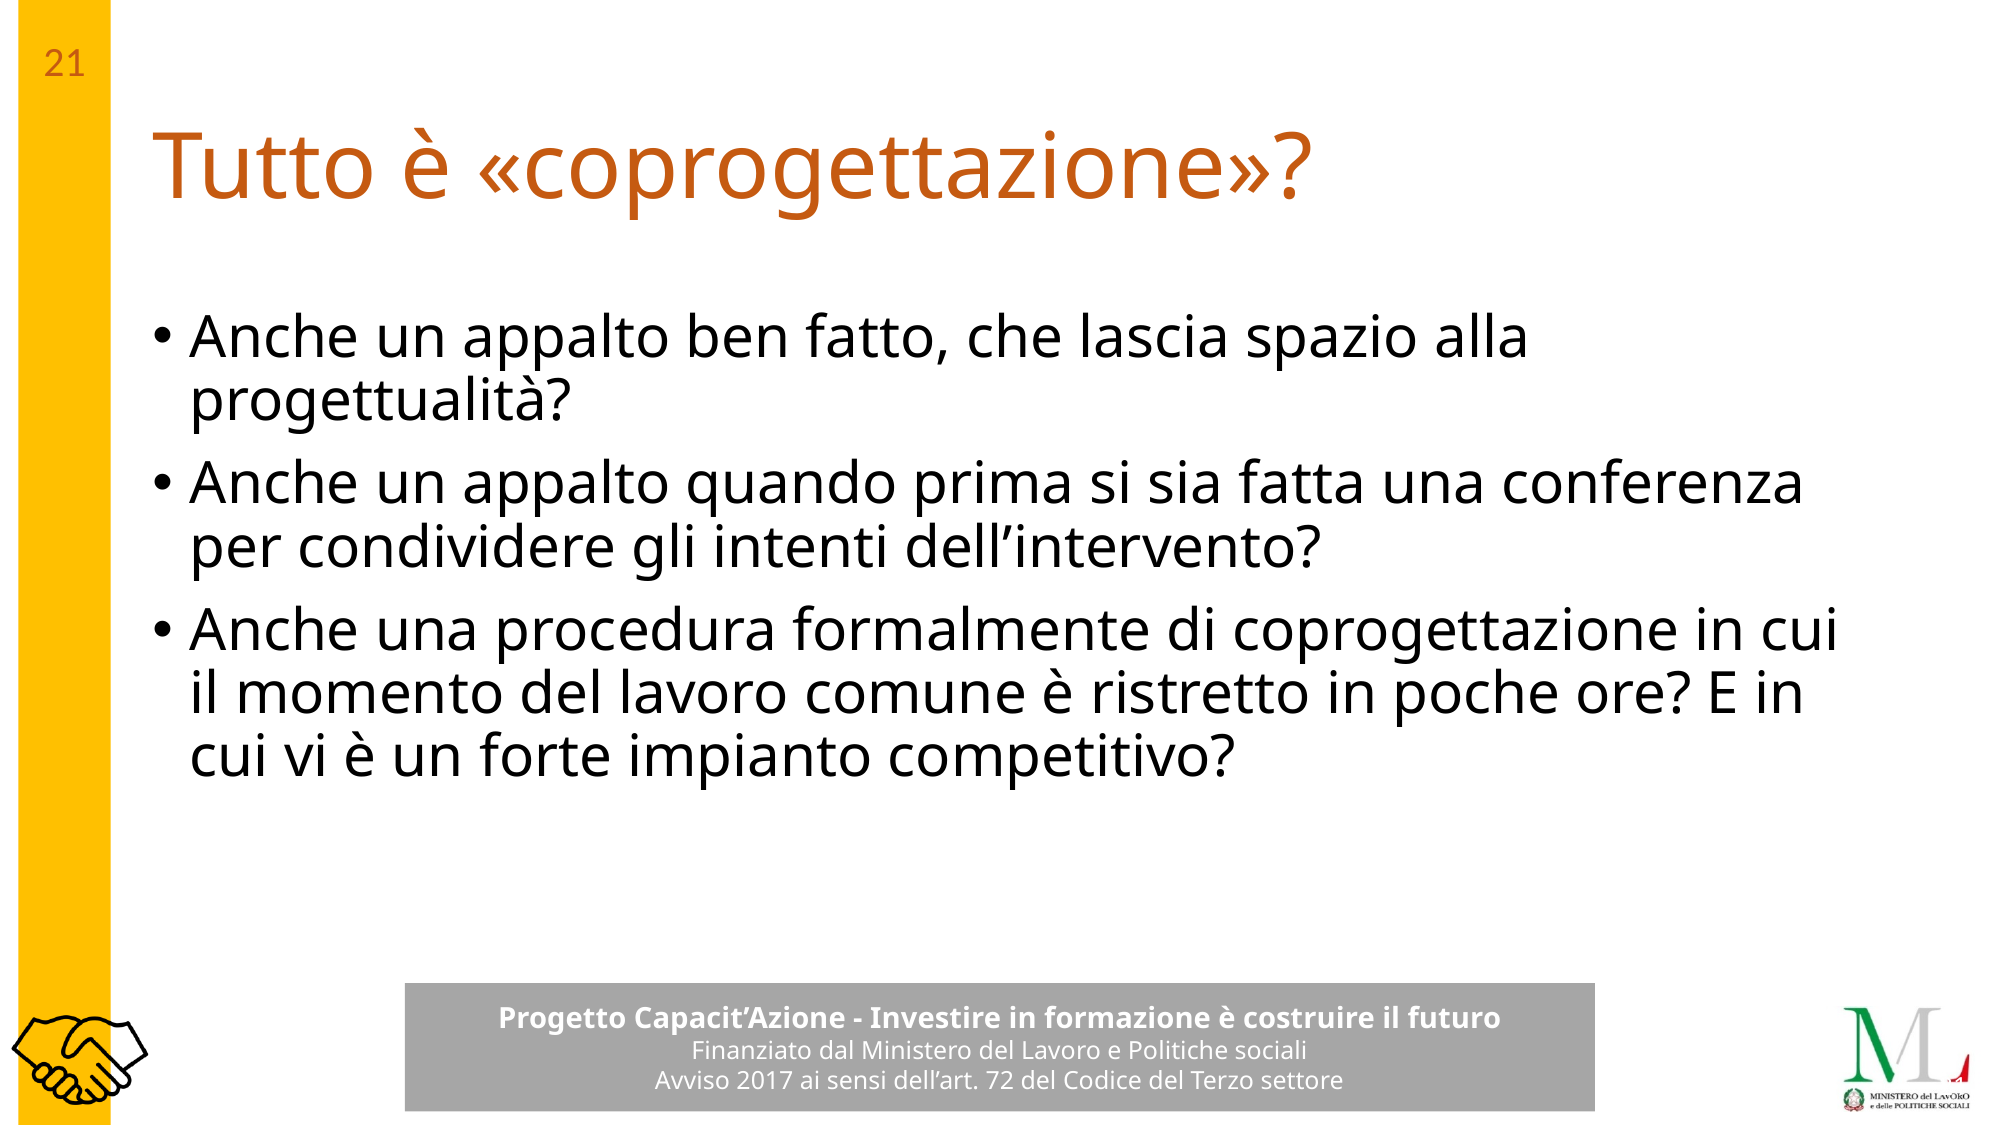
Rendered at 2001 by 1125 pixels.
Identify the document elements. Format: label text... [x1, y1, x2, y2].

list Anche un appalto ben fatto, che lascia spazio alla progettualità? Anche un appalto quando prima si sia fatta una conferenza per condividere gli intenti dell’intervento? Anche una procedura formalmente di coprogettazione in cui il momento del lavoro comune è ristretto in poche ore? E in cui vi è un forte impianto competitivo? [137, 299, 1863, 1014]
slide_number 21 [1911, 1057, 1995, 1118]
picture [1826, 1006, 1987, 1112]
title Tutto è «coprogettazione»? [137, 59, 1863, 278]
picture [10, 1009, 149, 1109]
